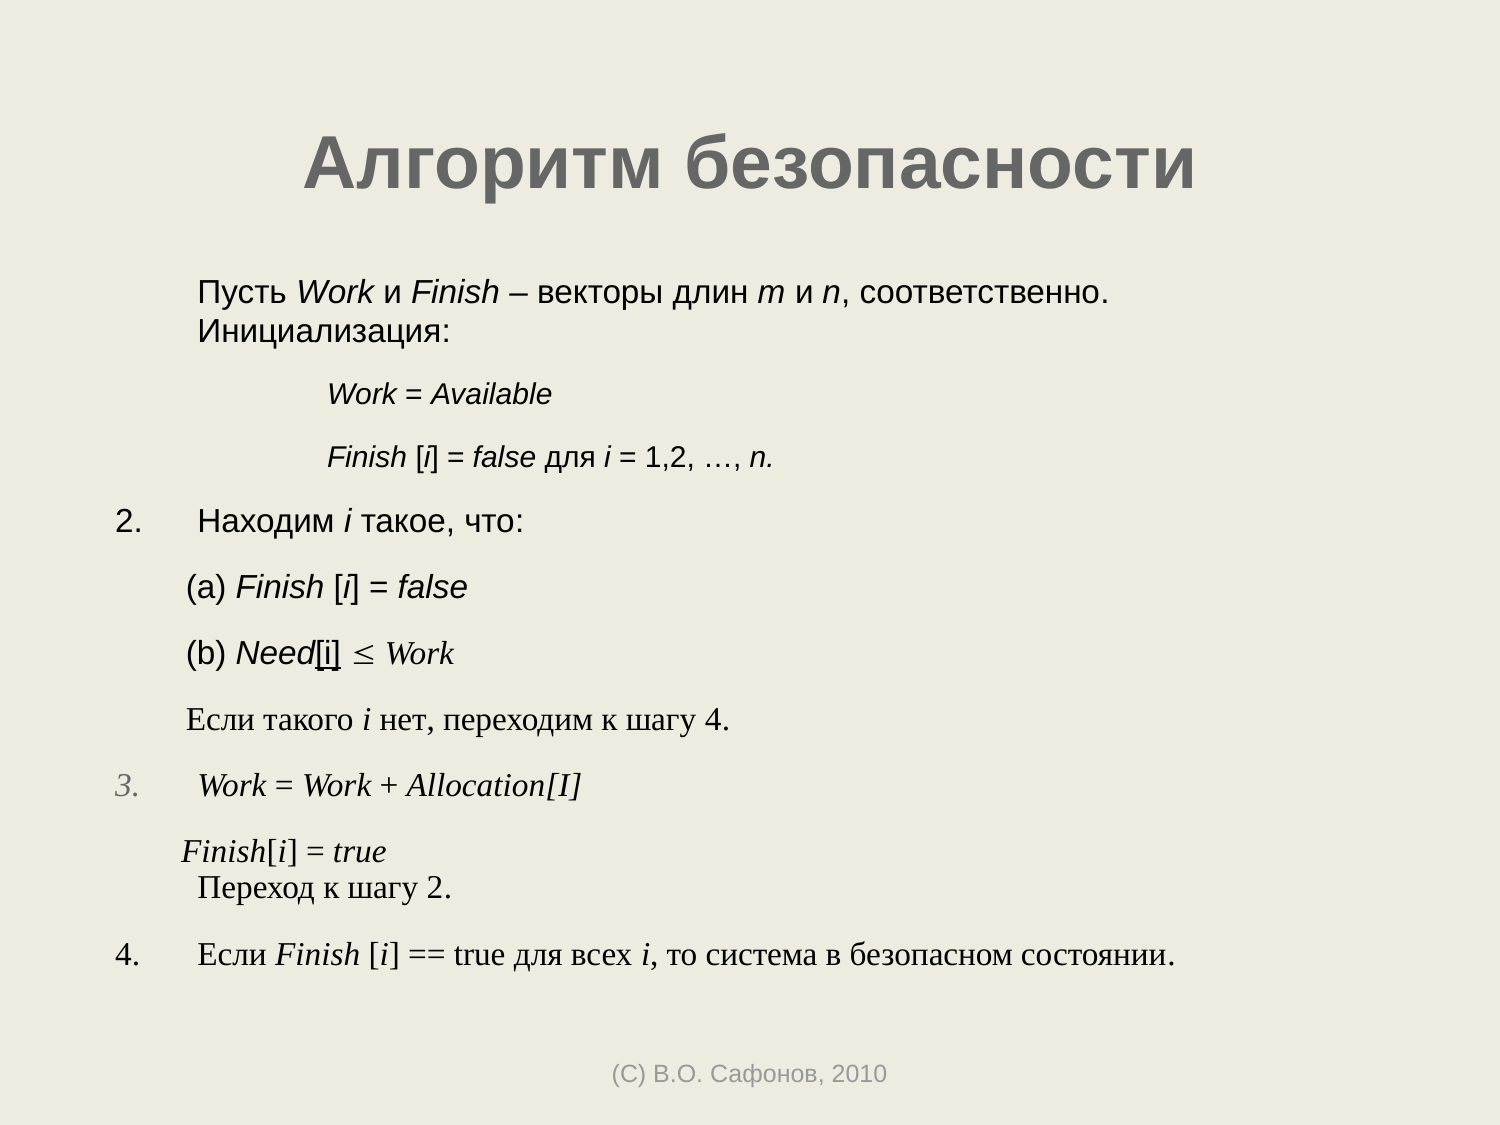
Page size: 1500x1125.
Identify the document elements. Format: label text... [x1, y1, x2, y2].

title Алгоритм безопасности [74, 49, 1426, 268]
list Пусть Work и Finish – векторы длин m и n, соответственно. Инициализация: Work = Available Finish [i] = false для i = 1,2, …, n. 2. Находим i такое, что: (a) Finish [i] = false (b) Need[i]  Work Если такого i нет, переходим к шагу 4. Work = Work + Allocation[I] Finish[i] = true Переход к шагу 2. 4. Если Finish [i] == true для всех i, то система в безопасном состоянии. [100, 255, 1388, 981]
footer (C) В.О. Сафонов, 2010 [512, 1042, 988, 1103]
